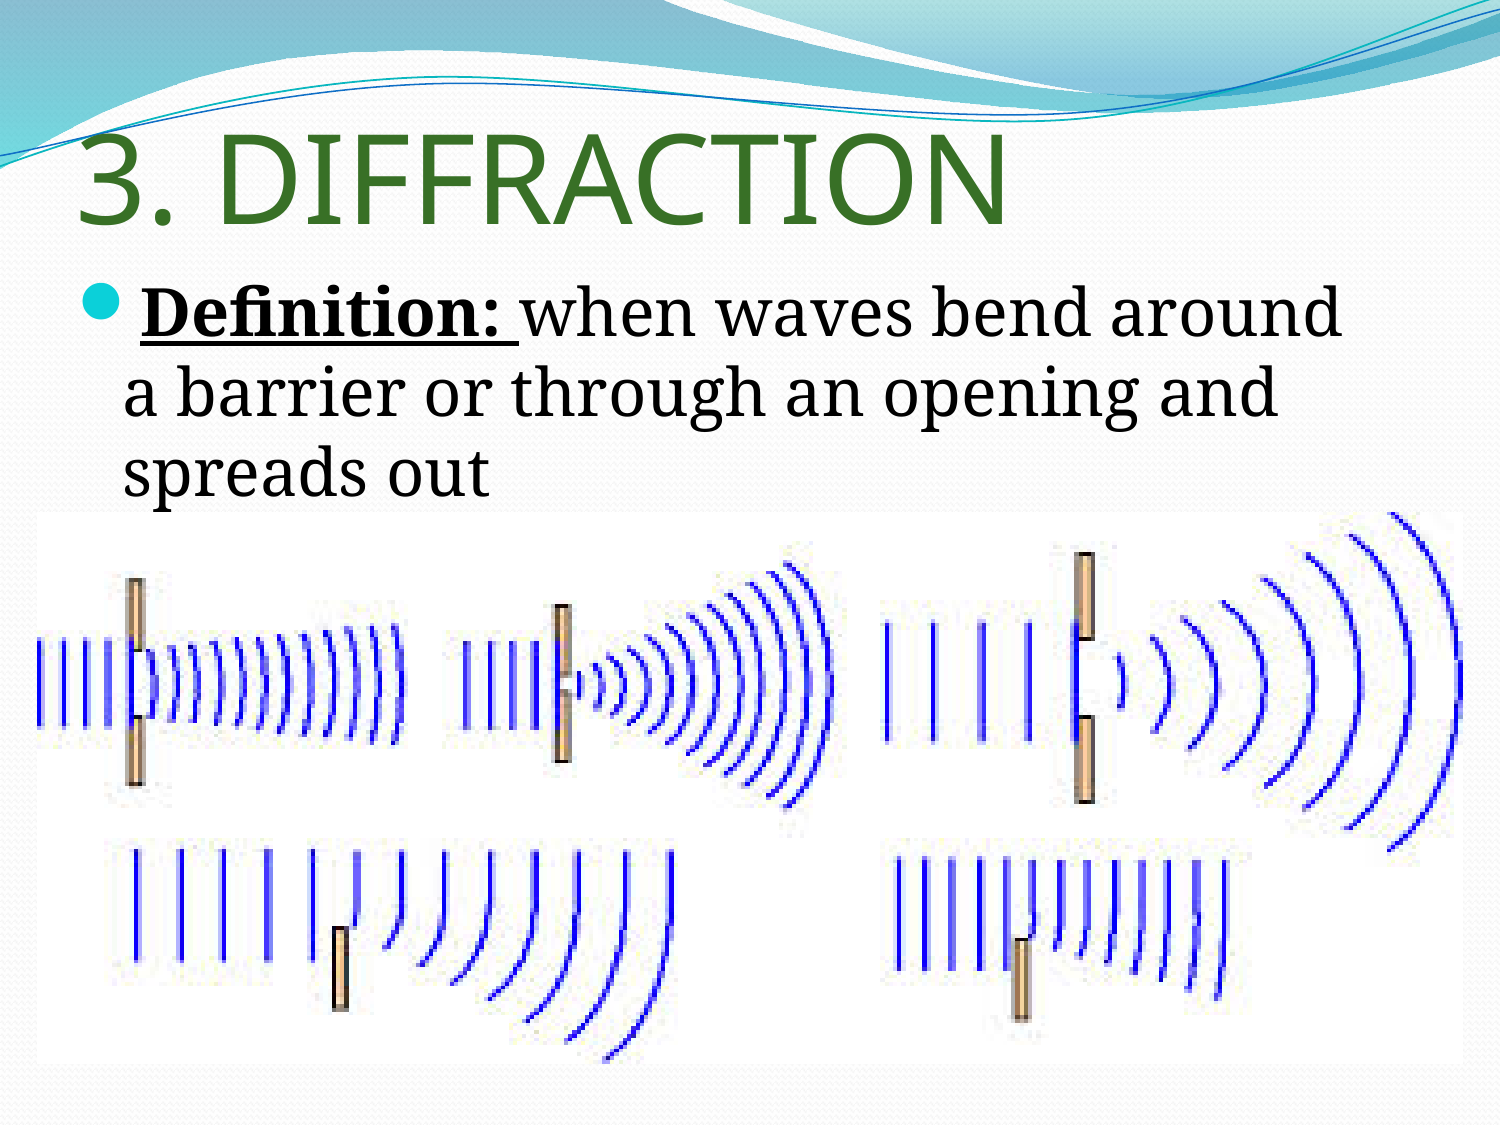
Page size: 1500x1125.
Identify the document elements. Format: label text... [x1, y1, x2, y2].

picture [37, 512, 1463, 1064]
title 3. DIFFRACTION [75, 62, 1425, 250]
list Definition: when waves bend around a barrier or through an opening and spreads out [62, 262, 1413, 511]
